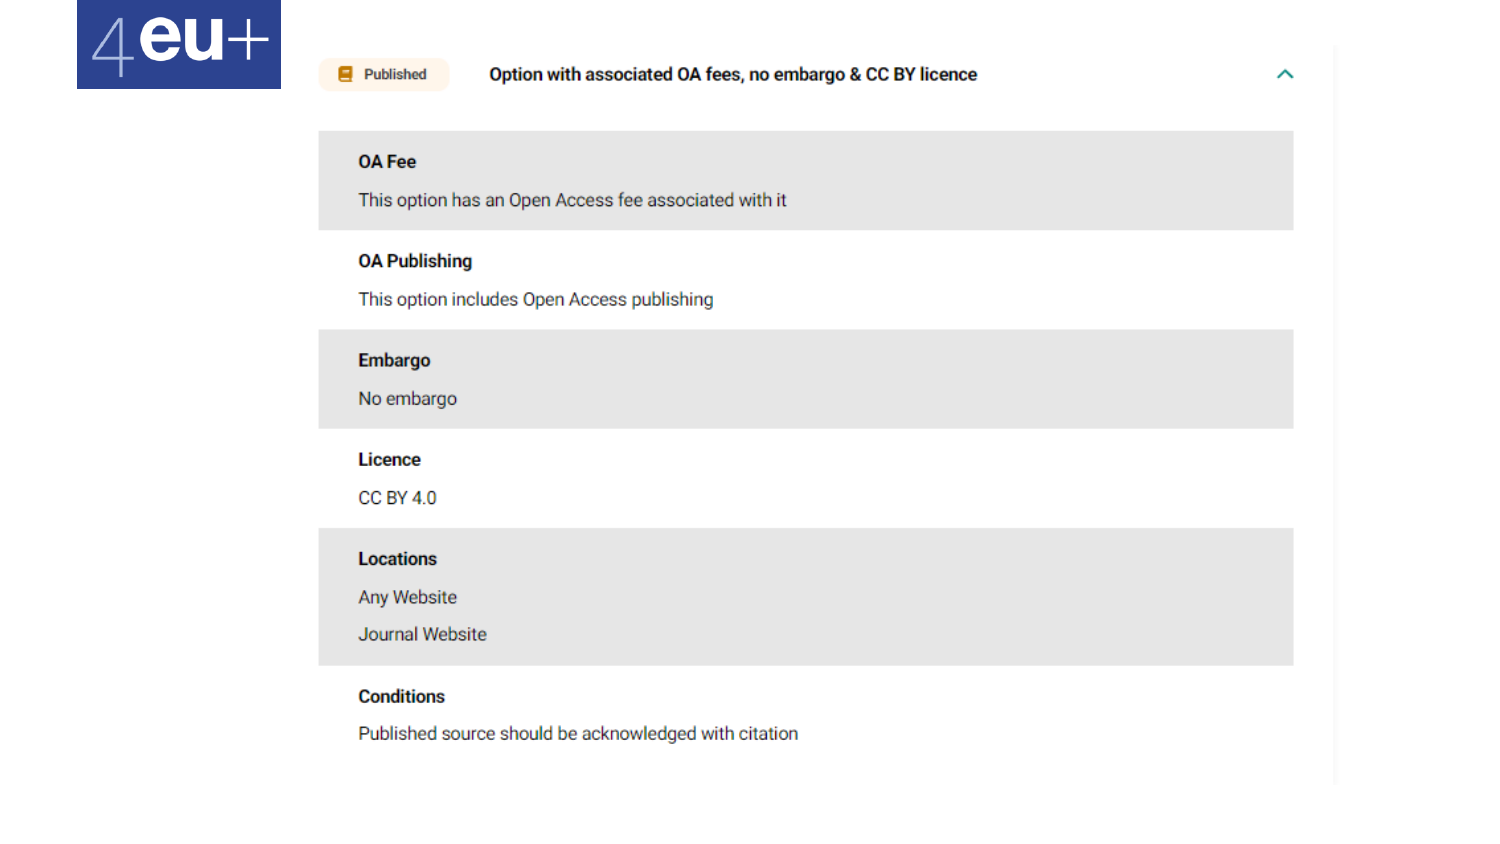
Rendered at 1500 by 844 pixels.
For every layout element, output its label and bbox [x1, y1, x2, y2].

picture [77, 0, 281, 89]
picture [287, 45, 1340, 785]
